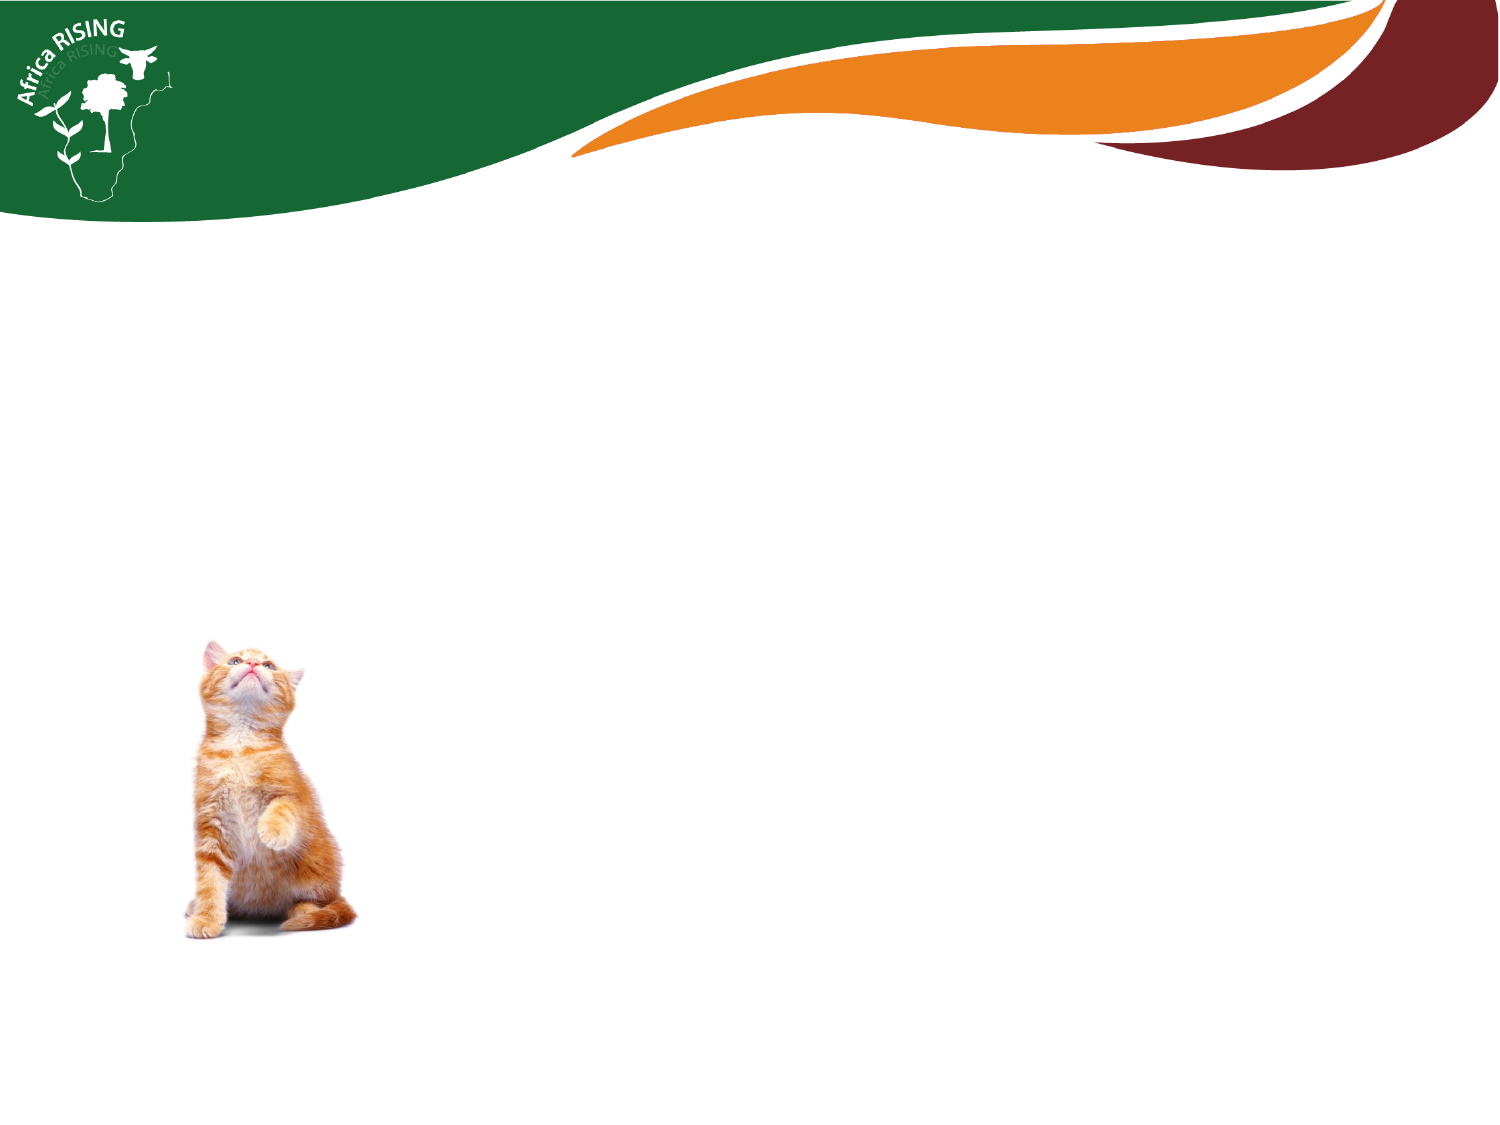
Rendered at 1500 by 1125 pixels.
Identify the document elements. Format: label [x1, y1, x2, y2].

picture [0, 0, 1499, 222]
picture [62, 599, 426, 953]
